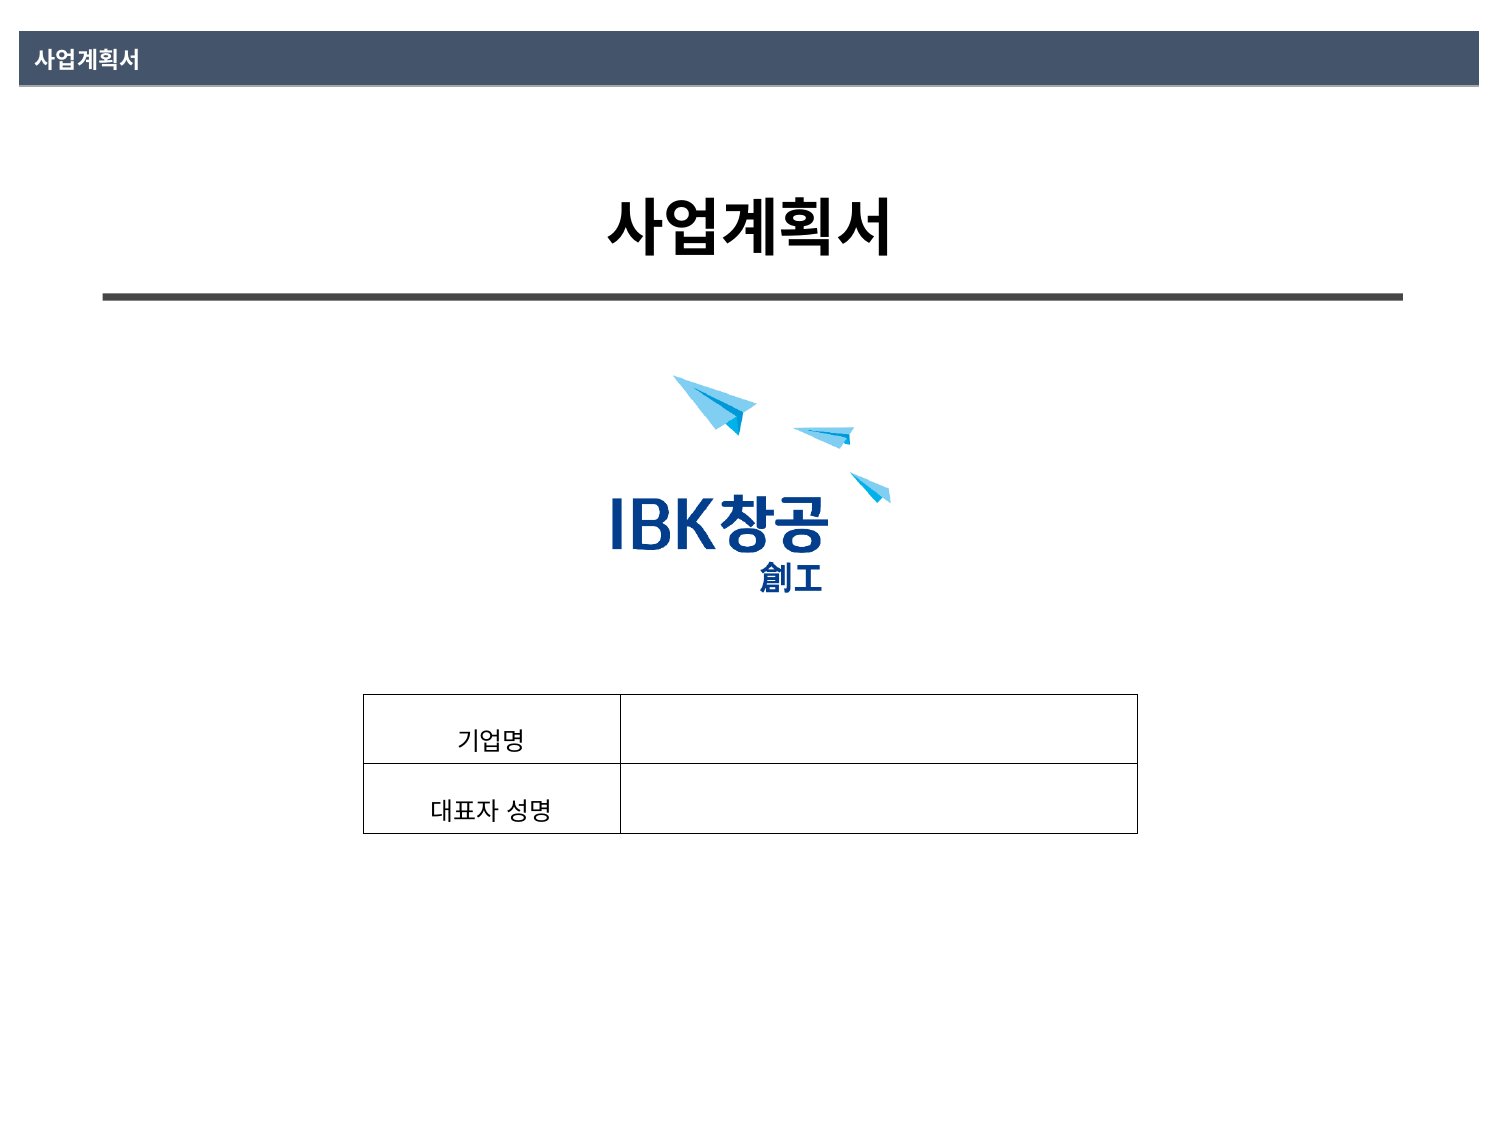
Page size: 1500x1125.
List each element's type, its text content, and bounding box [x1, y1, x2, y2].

text_box [102, 292, 1404, 302]
text_box 사업계획서 [0, 186, 1500, 274]
table_header 사업계획서 [19, 31, 1479, 85]
table_header 기업명 [364, 695, 620, 763]
table_cell [621, 764, 1137, 833]
picture [587, 350, 912, 623]
table_cell 대표자 성명 [364, 764, 620, 833]
table_header [621, 695, 1137, 763]
